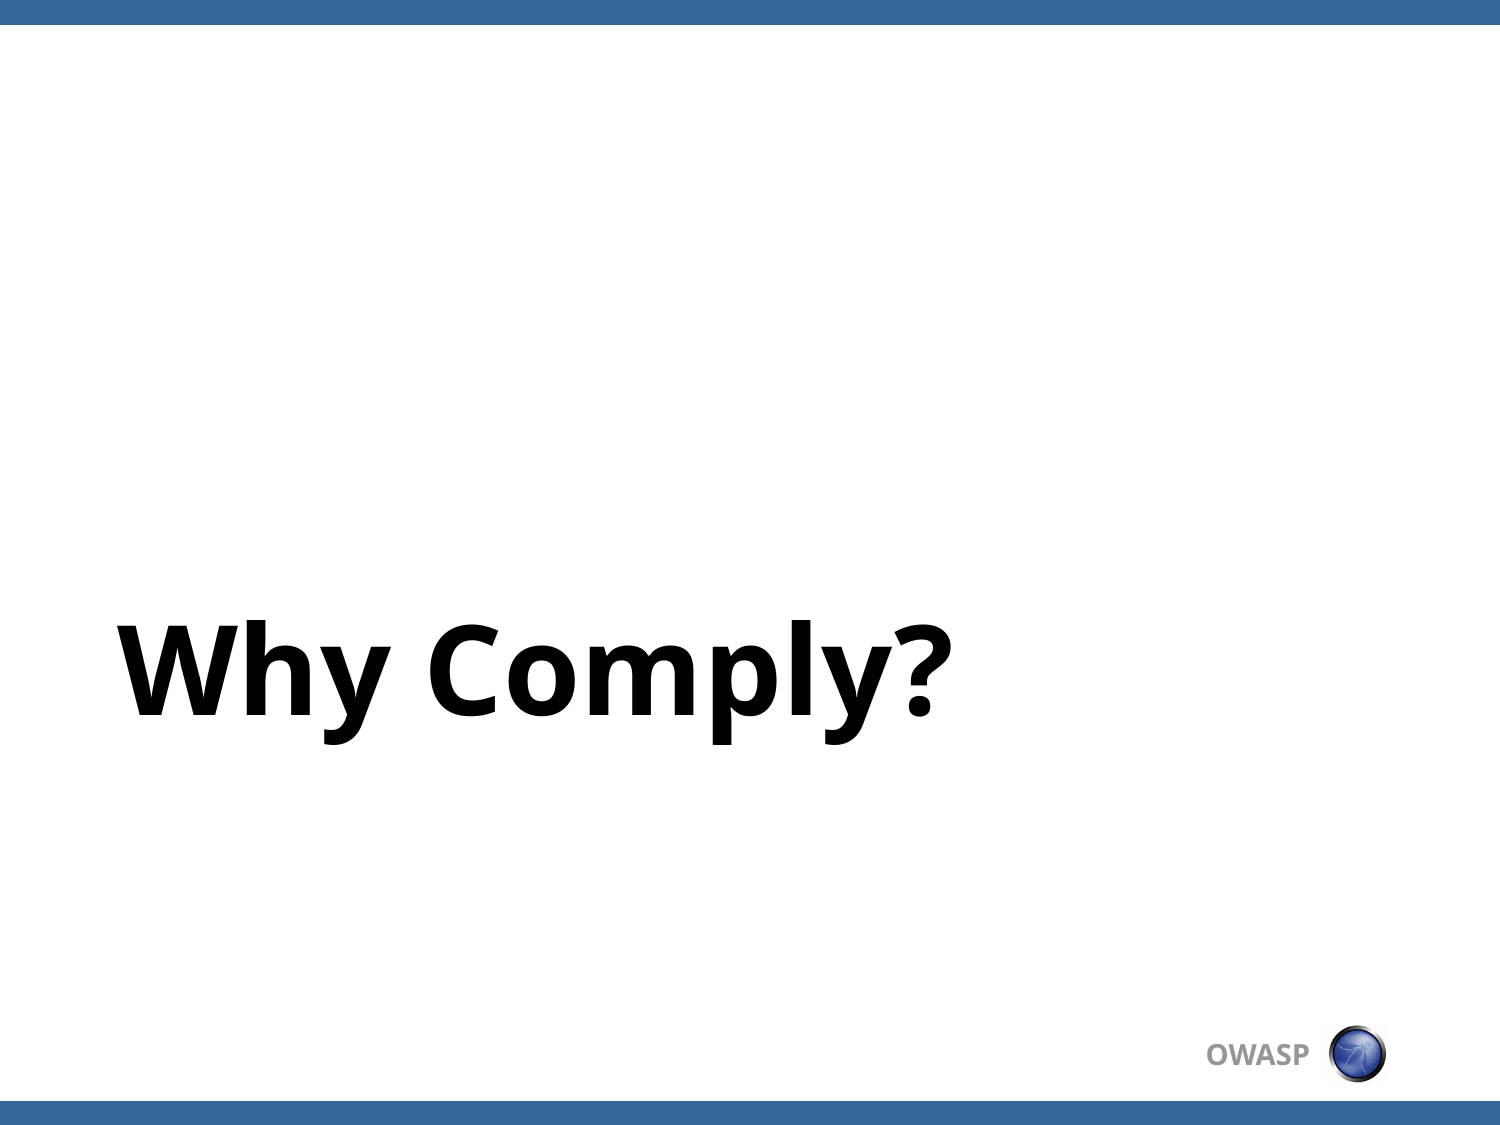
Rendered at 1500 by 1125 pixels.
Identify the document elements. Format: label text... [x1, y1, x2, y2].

picture [1325, 1024, 1388, 1083]
title Why Comply? [102, 280, 1397, 749]
